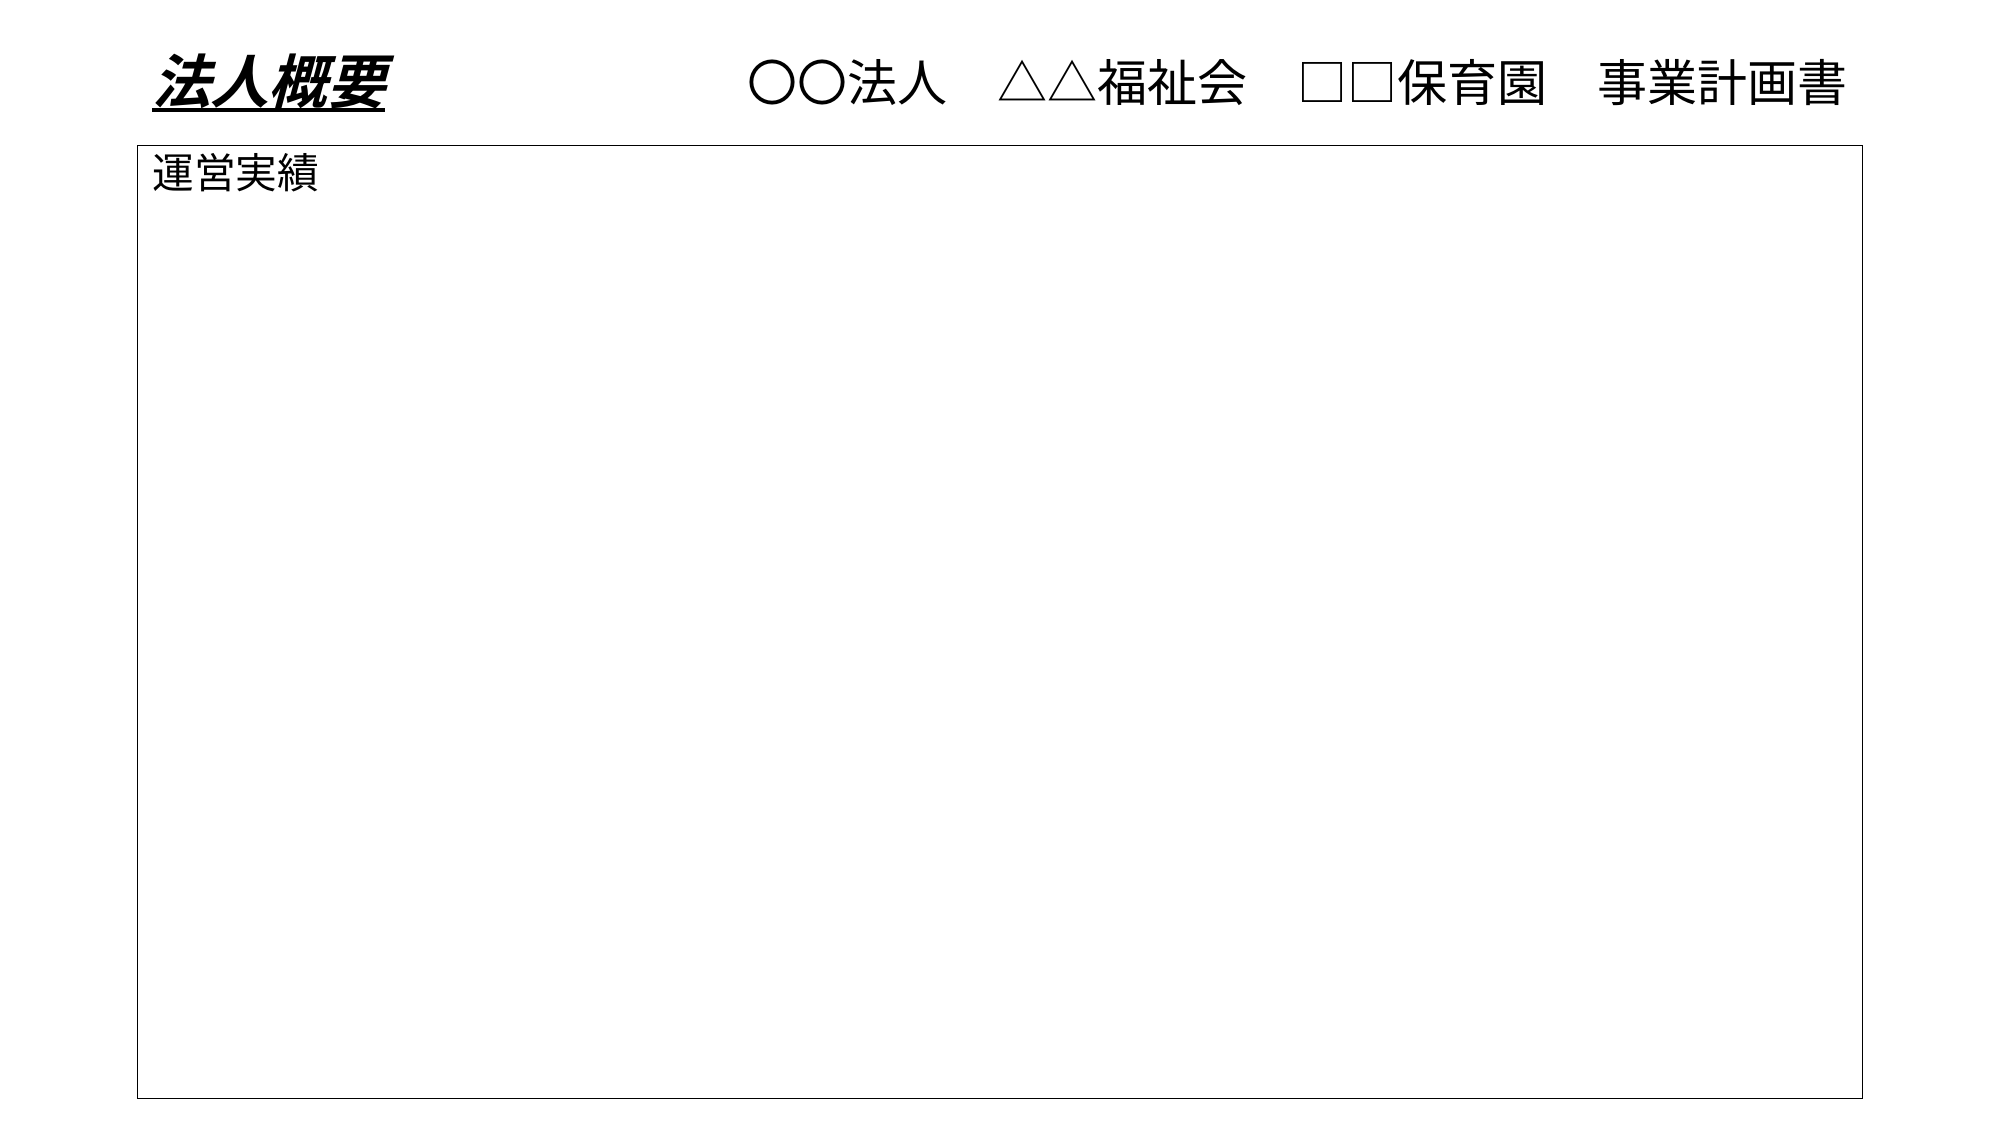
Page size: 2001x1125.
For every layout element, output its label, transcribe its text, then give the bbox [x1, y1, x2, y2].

text_box 法人概要 [137, 24, 456, 146]
list 運営実績 [137, 146, 1863, 1099]
title 〇〇法人 △△福祉会 □□保育園 事業計画書 [456, 24, 1863, 146]
